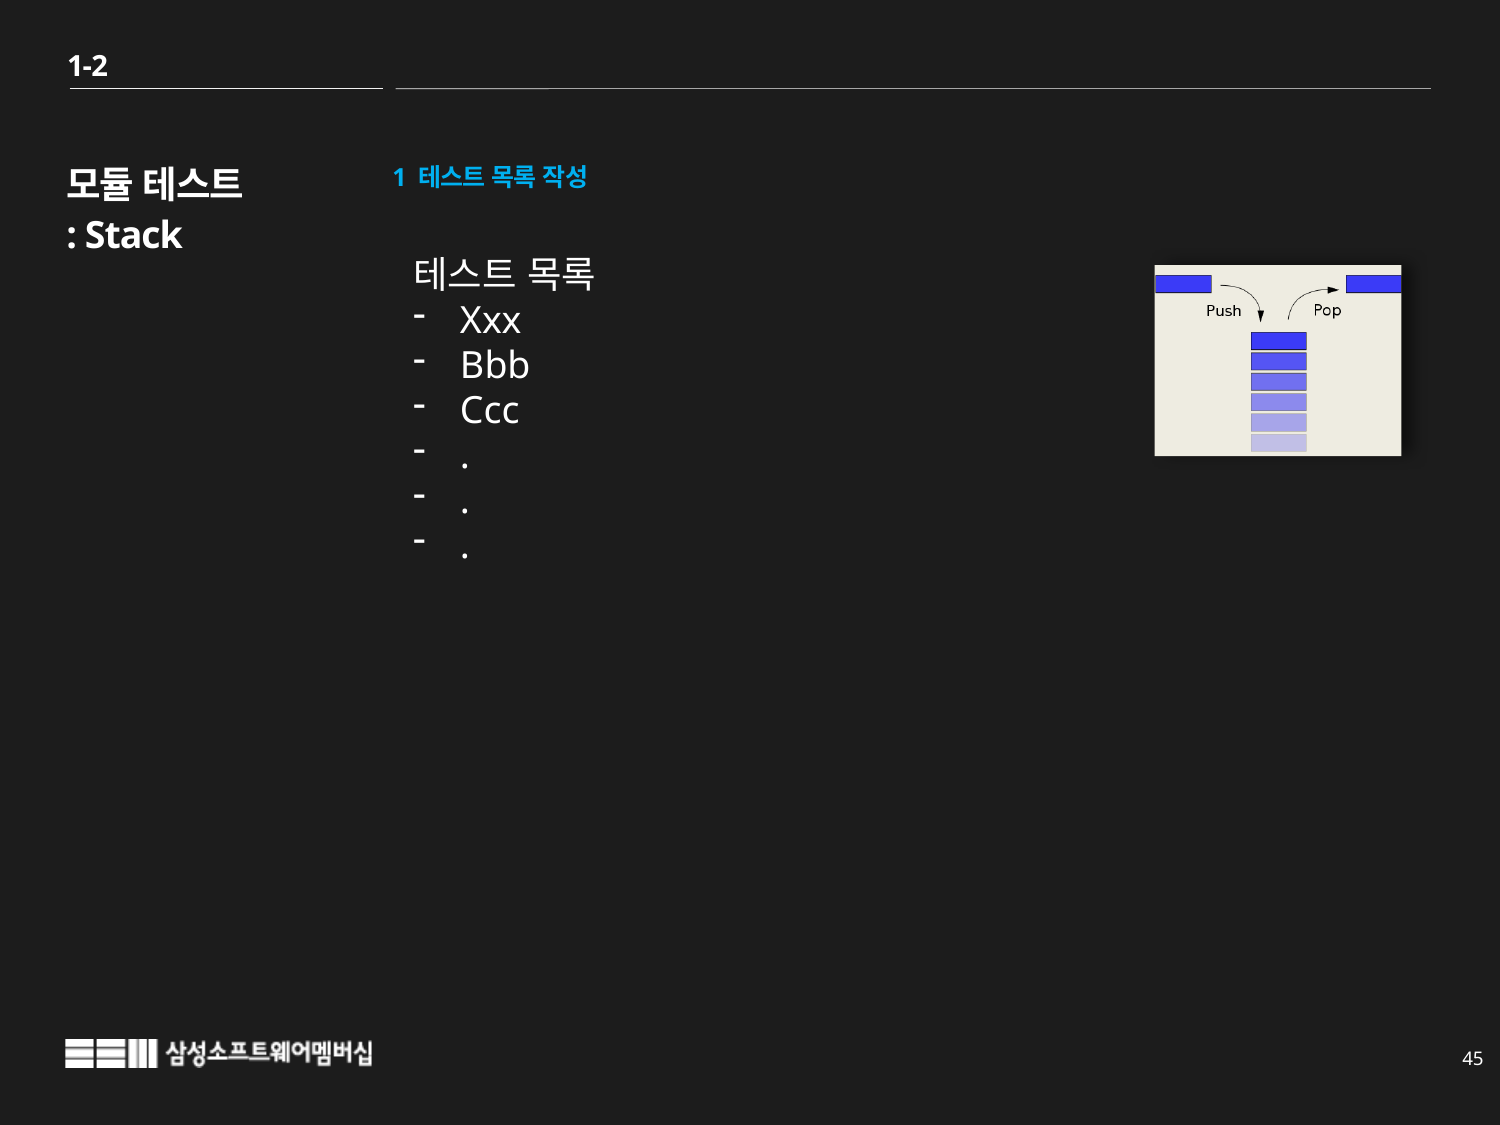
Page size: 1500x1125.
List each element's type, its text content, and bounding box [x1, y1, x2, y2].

text_box 45 [1377, 1039, 1499, 1080]
text_box 테스트 목록 Xxx Bbb Ccc . . . [398, 243, 611, 619]
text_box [1154, 264, 1402, 457]
picture [64, 1039, 375, 1068]
text_box 모듈 테스트 : Stack [51, 148, 338, 264]
text_box 1 테스트 목록 작성 [377, 154, 803, 199]
text_box 1-2 [52, 39, 123, 90]
